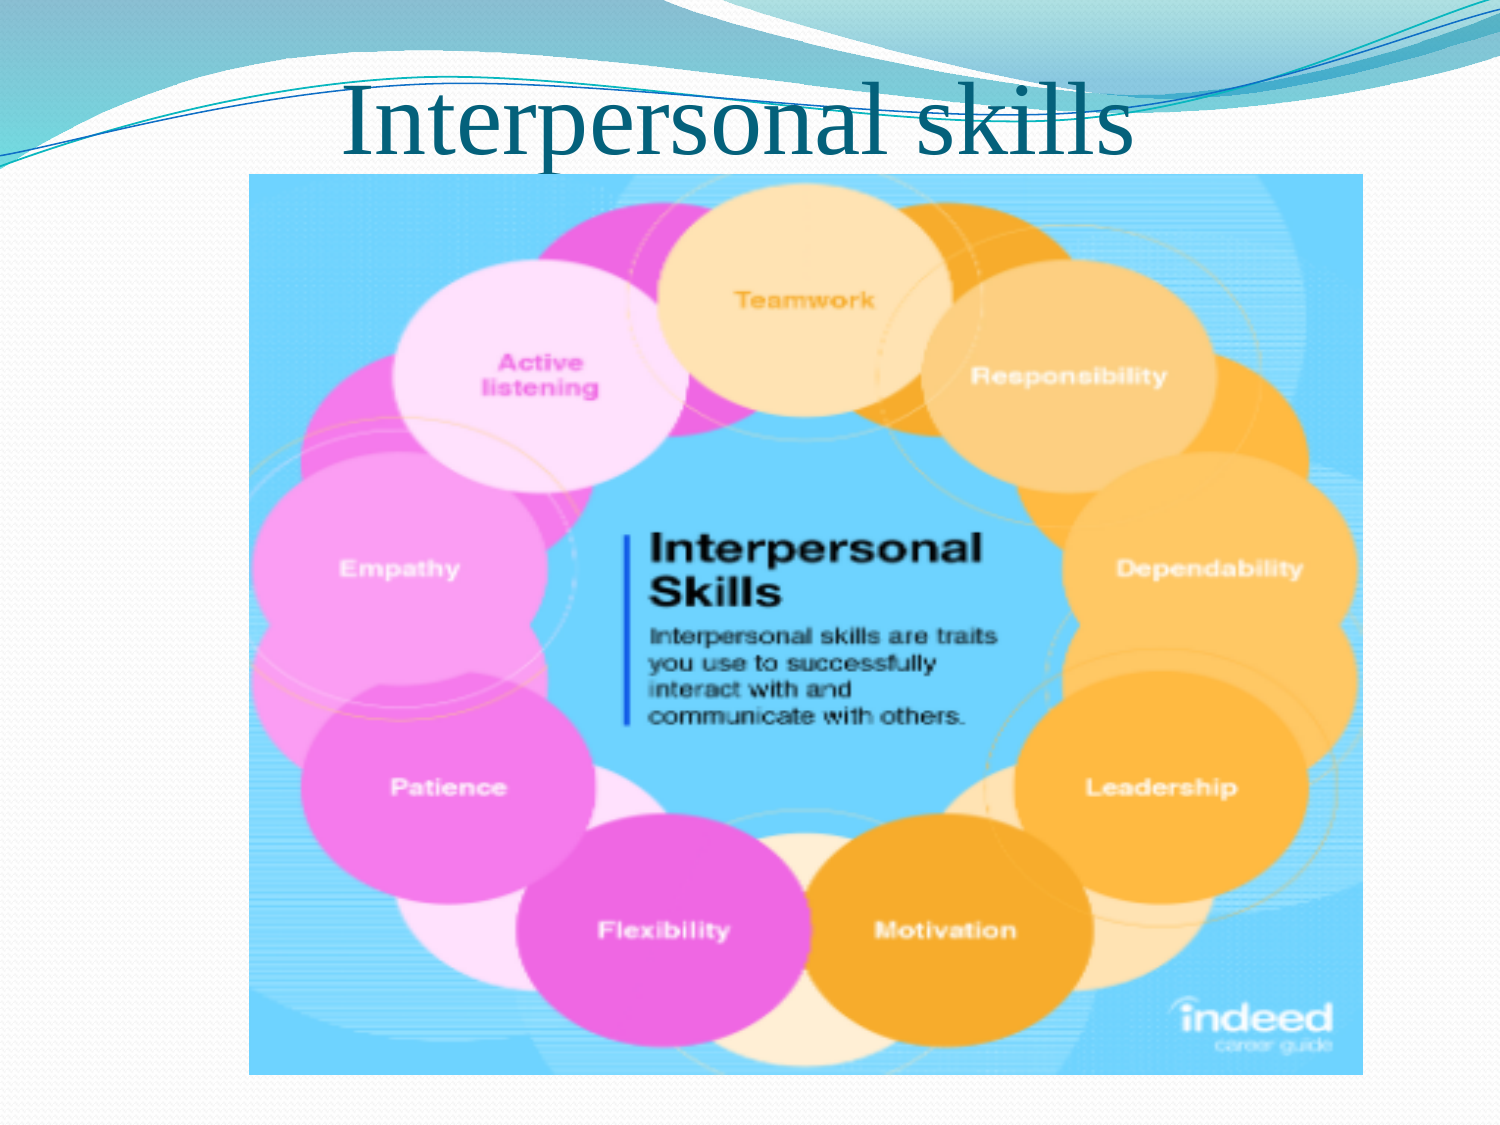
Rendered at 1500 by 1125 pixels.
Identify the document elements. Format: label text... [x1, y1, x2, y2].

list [249, 174, 1363, 1076]
title Interpersonal skills [76, 24, 1427, 175]
